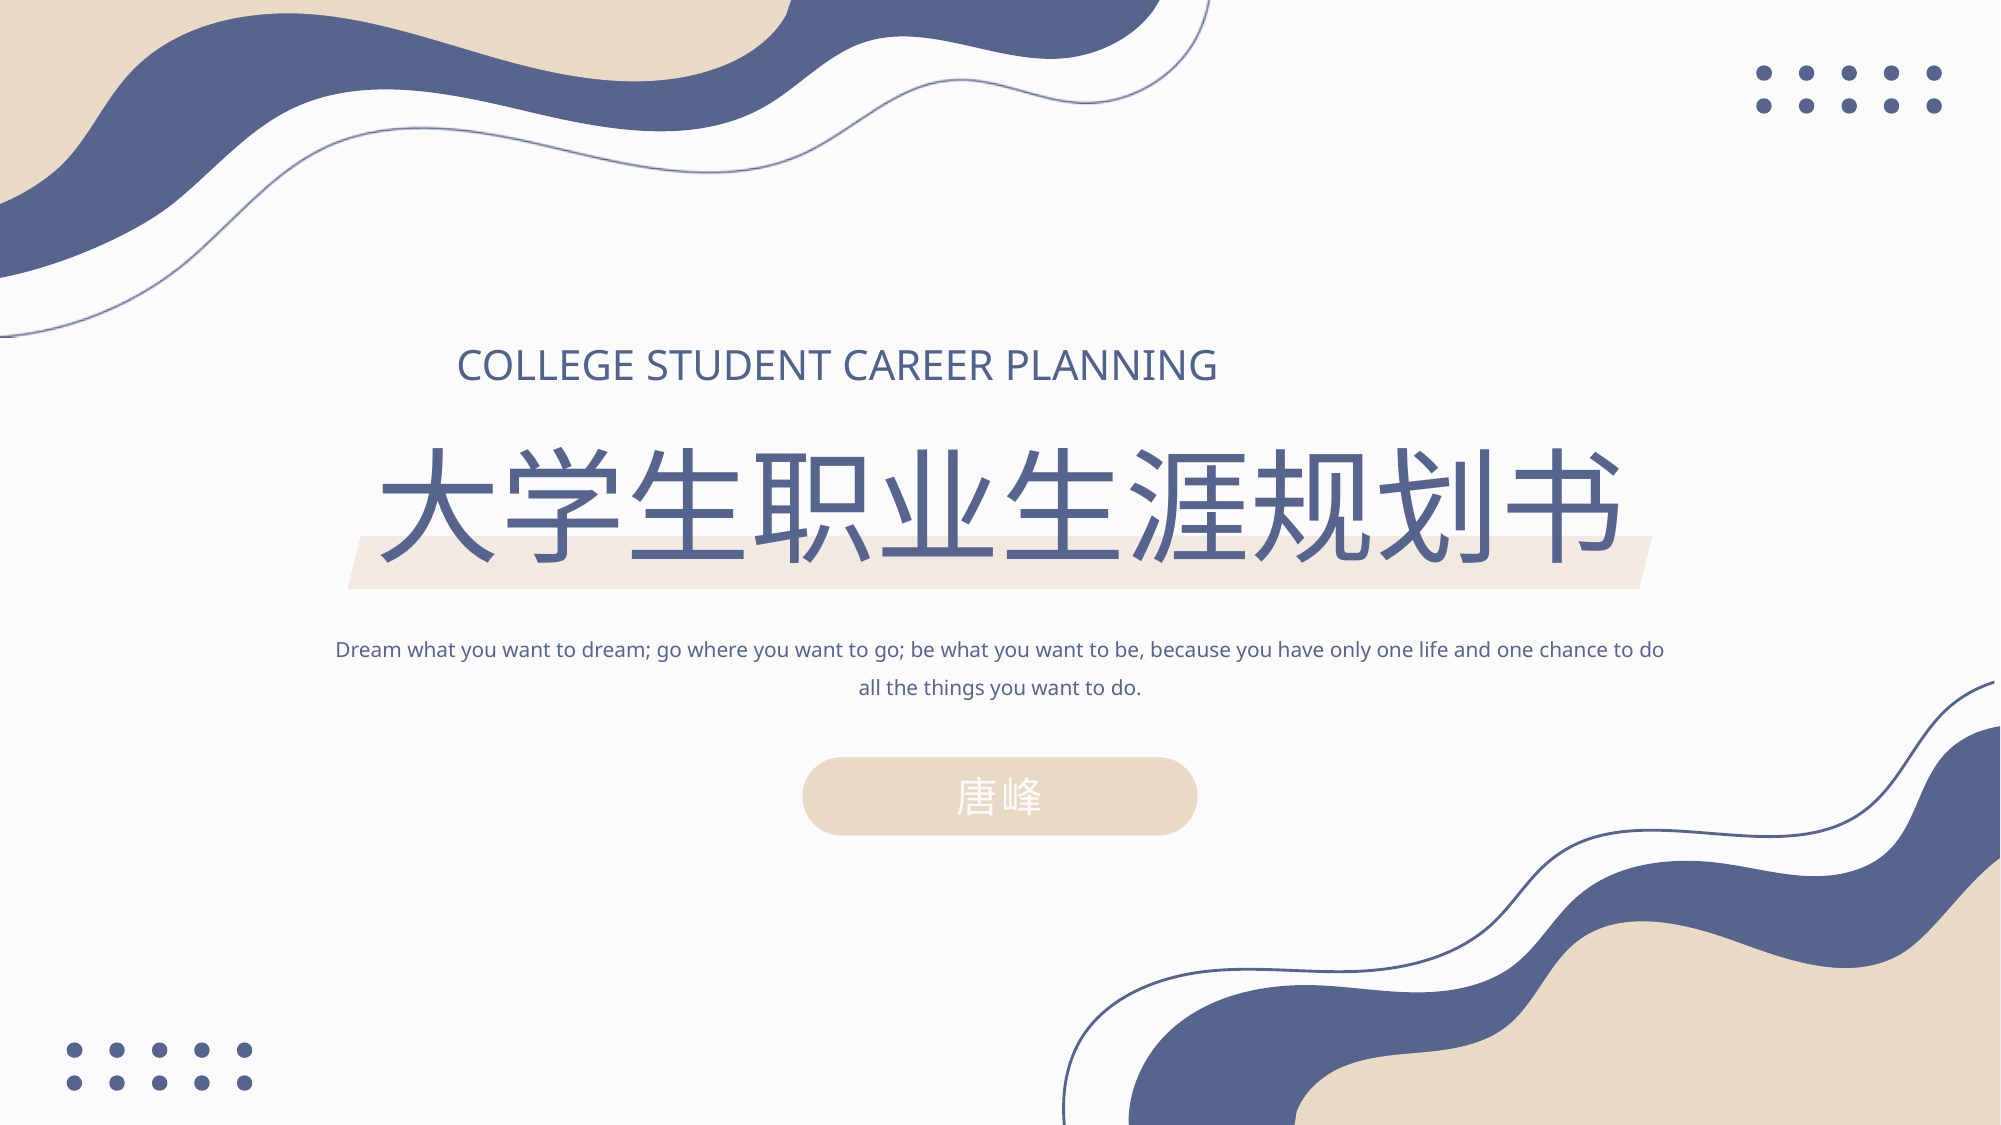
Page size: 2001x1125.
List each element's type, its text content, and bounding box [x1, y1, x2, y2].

text_box COLLEGE STUDENT CAREER PLANNING [441, 331, 1559, 391]
text_box 大学生职业生涯规划书 [219, 391, 1781, 587]
text_box Dream what you want to dream; go where you want to go; be what you want to be, because you have only one life and one chance to do all the things you want to do. [311, 617, 1689, 707]
text_box [346, 587, 1641, 591]
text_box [802, 757, 1198, 836]
